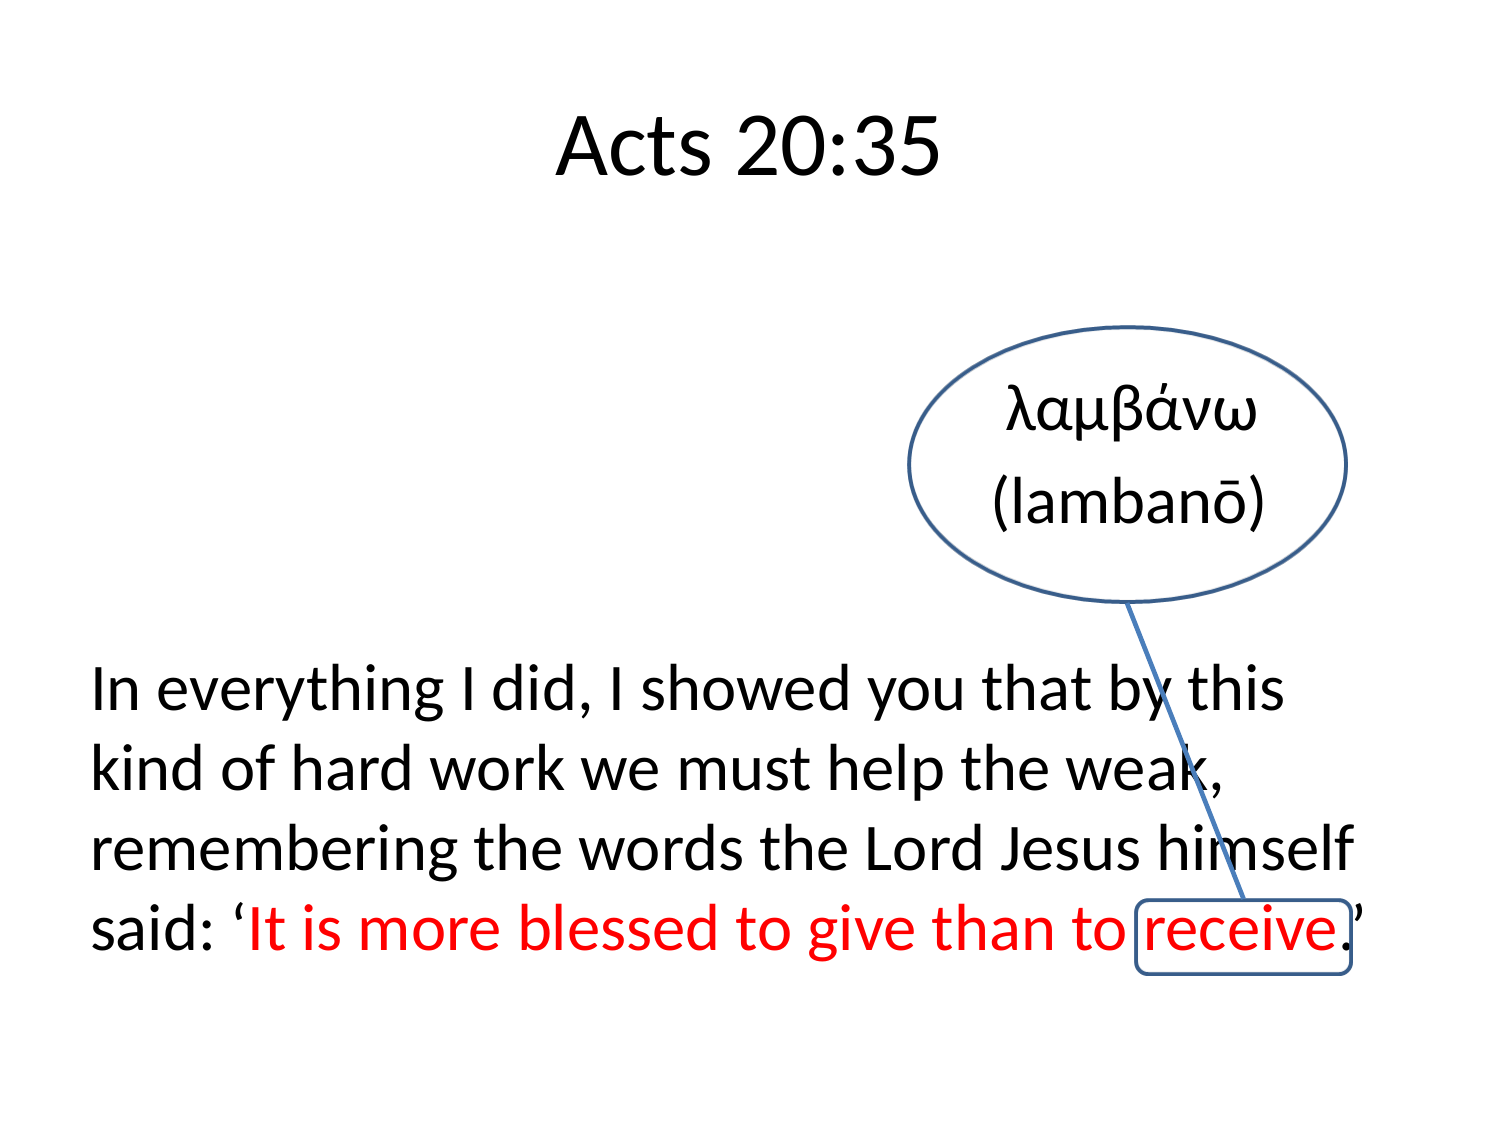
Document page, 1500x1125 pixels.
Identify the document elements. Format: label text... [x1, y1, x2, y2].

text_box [1126, 602, 1244, 900]
title Acts 20:35 [75, 45, 1425, 233]
list λαμβάνω (lambanō) In everything I did, I showed you that by this kind of hard work we must help the weak, remembering the words the Lord Jesus himself said: ‘It is more blessed to give than to receive.’ [75, 262, 1425, 1005]
picture [1134, 898, 1353, 977]
picture [906, 325, 1348, 604]
